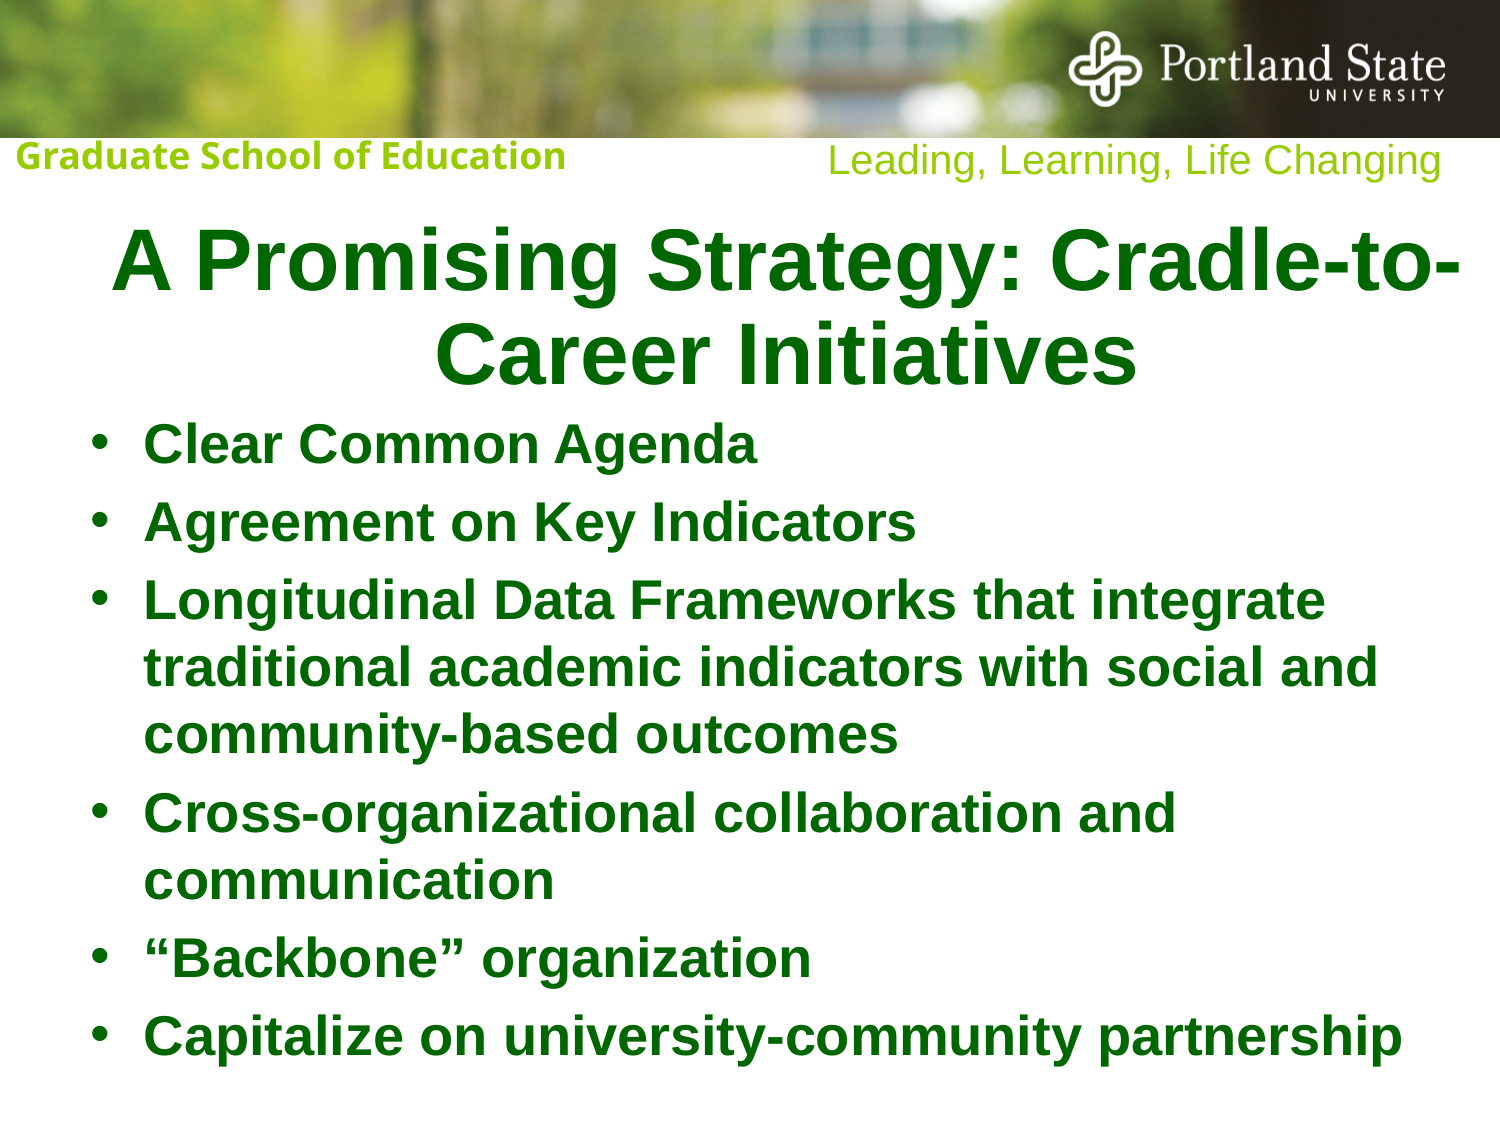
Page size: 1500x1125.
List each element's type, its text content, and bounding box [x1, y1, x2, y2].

list Clear Common Agenda Agreement on Key Indicators Longitudinal Data Frameworks that integrate traditional academic indicators with social and community-based outcomes Cross-organizational collaboration and communication “Backbone” organization Capitalize on university-community partnership [74, 399, 1463, 1125]
title A Promising Strategy: Cradle-to-Career Initiatives [74, 206, 1500, 413]
